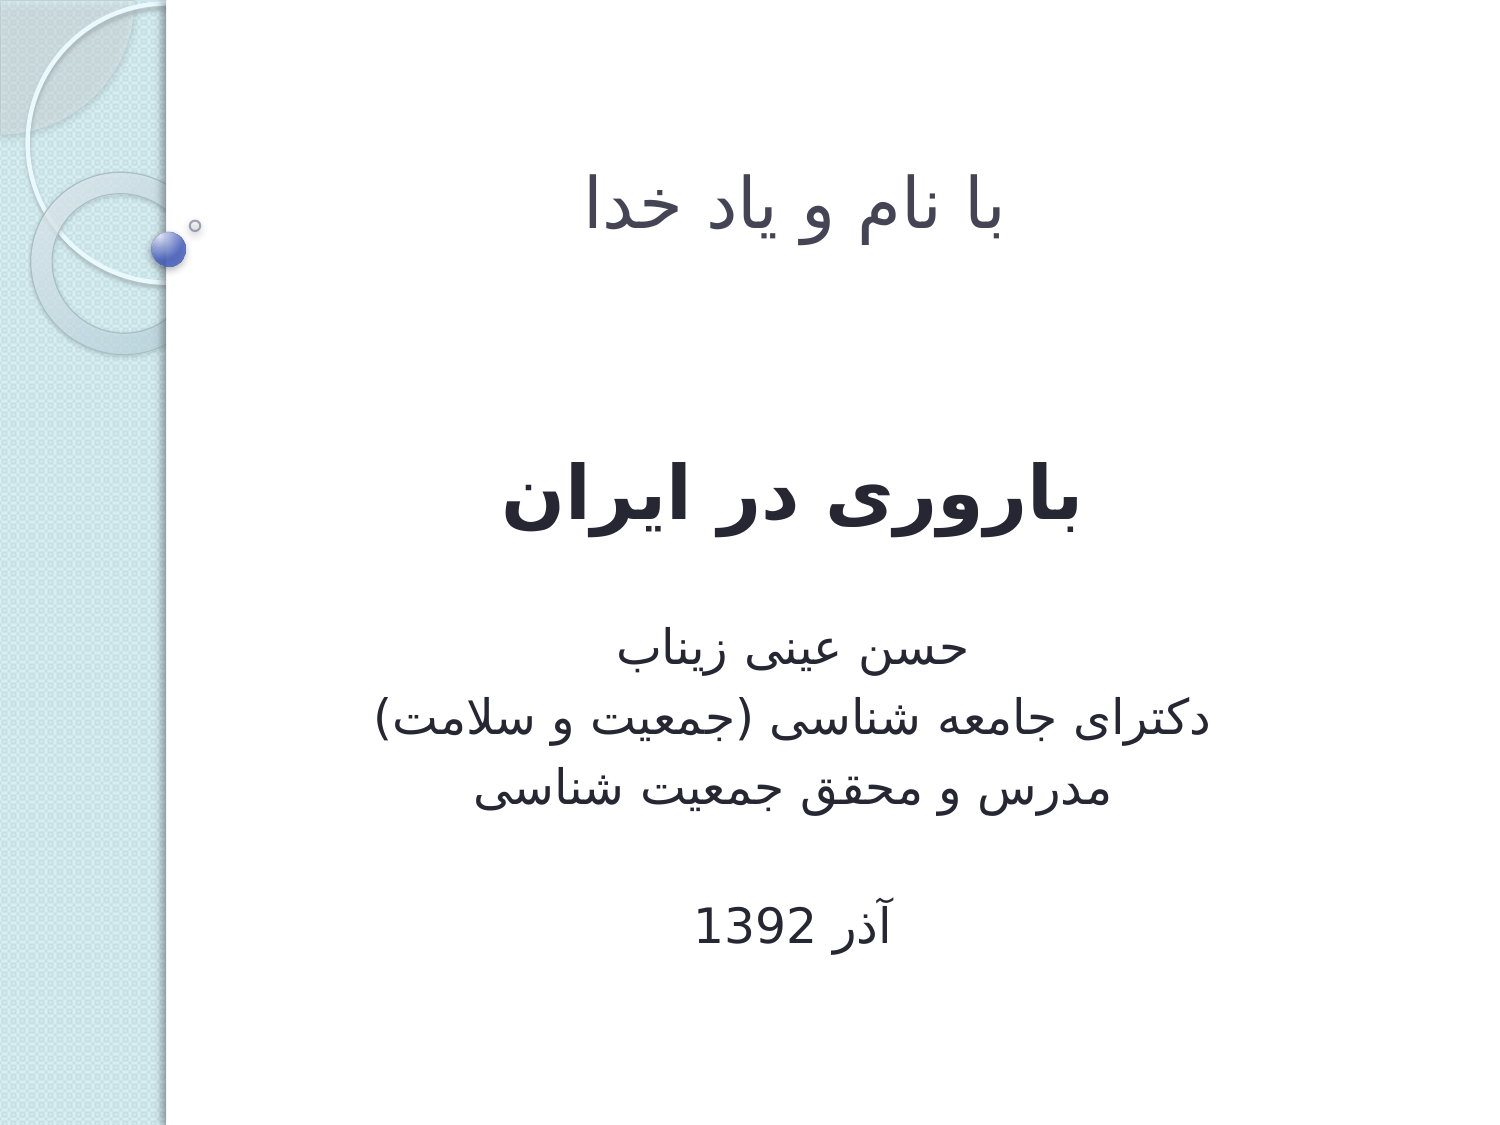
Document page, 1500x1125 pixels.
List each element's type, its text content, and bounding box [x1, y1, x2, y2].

title با نام و یاد خدا [187, 149, 1403, 250]
subtitle باروری در ایران حسن عینی زیناب دکترای جامعه شناسی (جمعیت و سلامت) مدرس و محقق جمعیت شناسی آذر 1392 [187, 375, 1403, 963]
